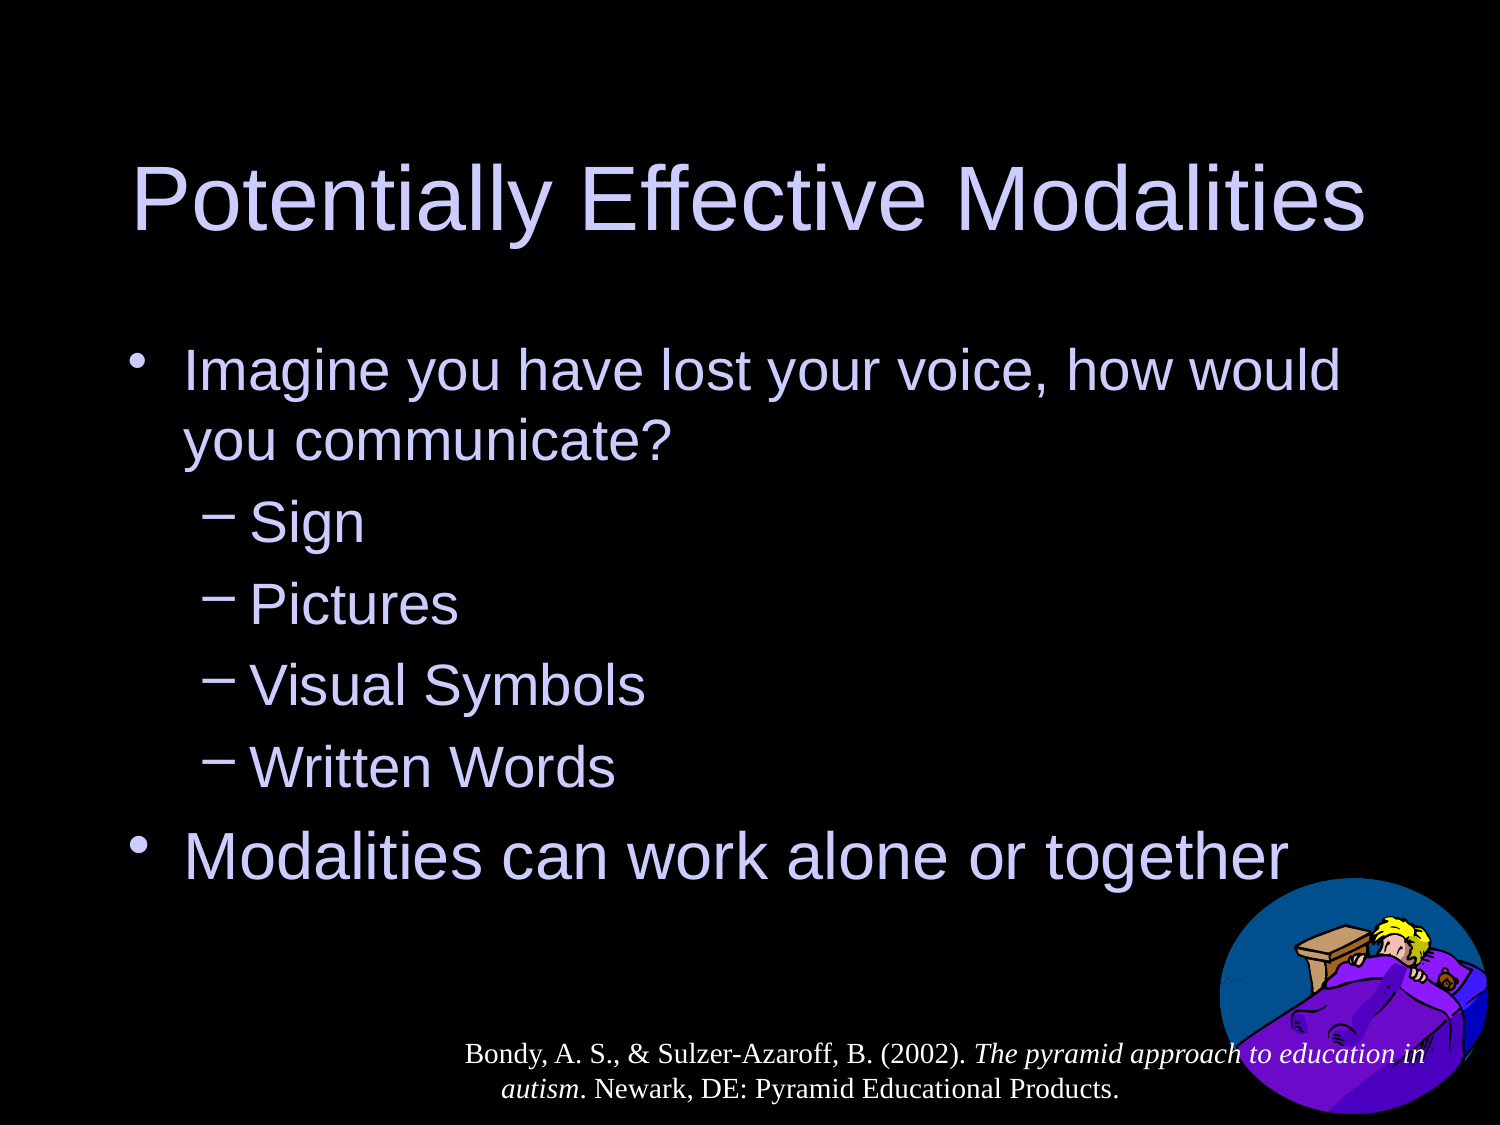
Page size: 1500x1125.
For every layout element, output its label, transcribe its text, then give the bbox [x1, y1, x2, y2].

title Potentially Effective Modalities [112, 99, 1388, 288]
list Imagine you have lost your voice, how would you communicate? Sign Pictures Visual Symbols Written Words Modalities can work alone or together [112, 324, 1388, 1001]
picture [1206, 866, 1500, 1125]
text_box Bondy, A. S., & Sulzer-Azaroff, B. (2002). The pyramid approach to education in autism. Newark, DE: Pyramid Educational Products. [450, 1026, 1201, 1112]
